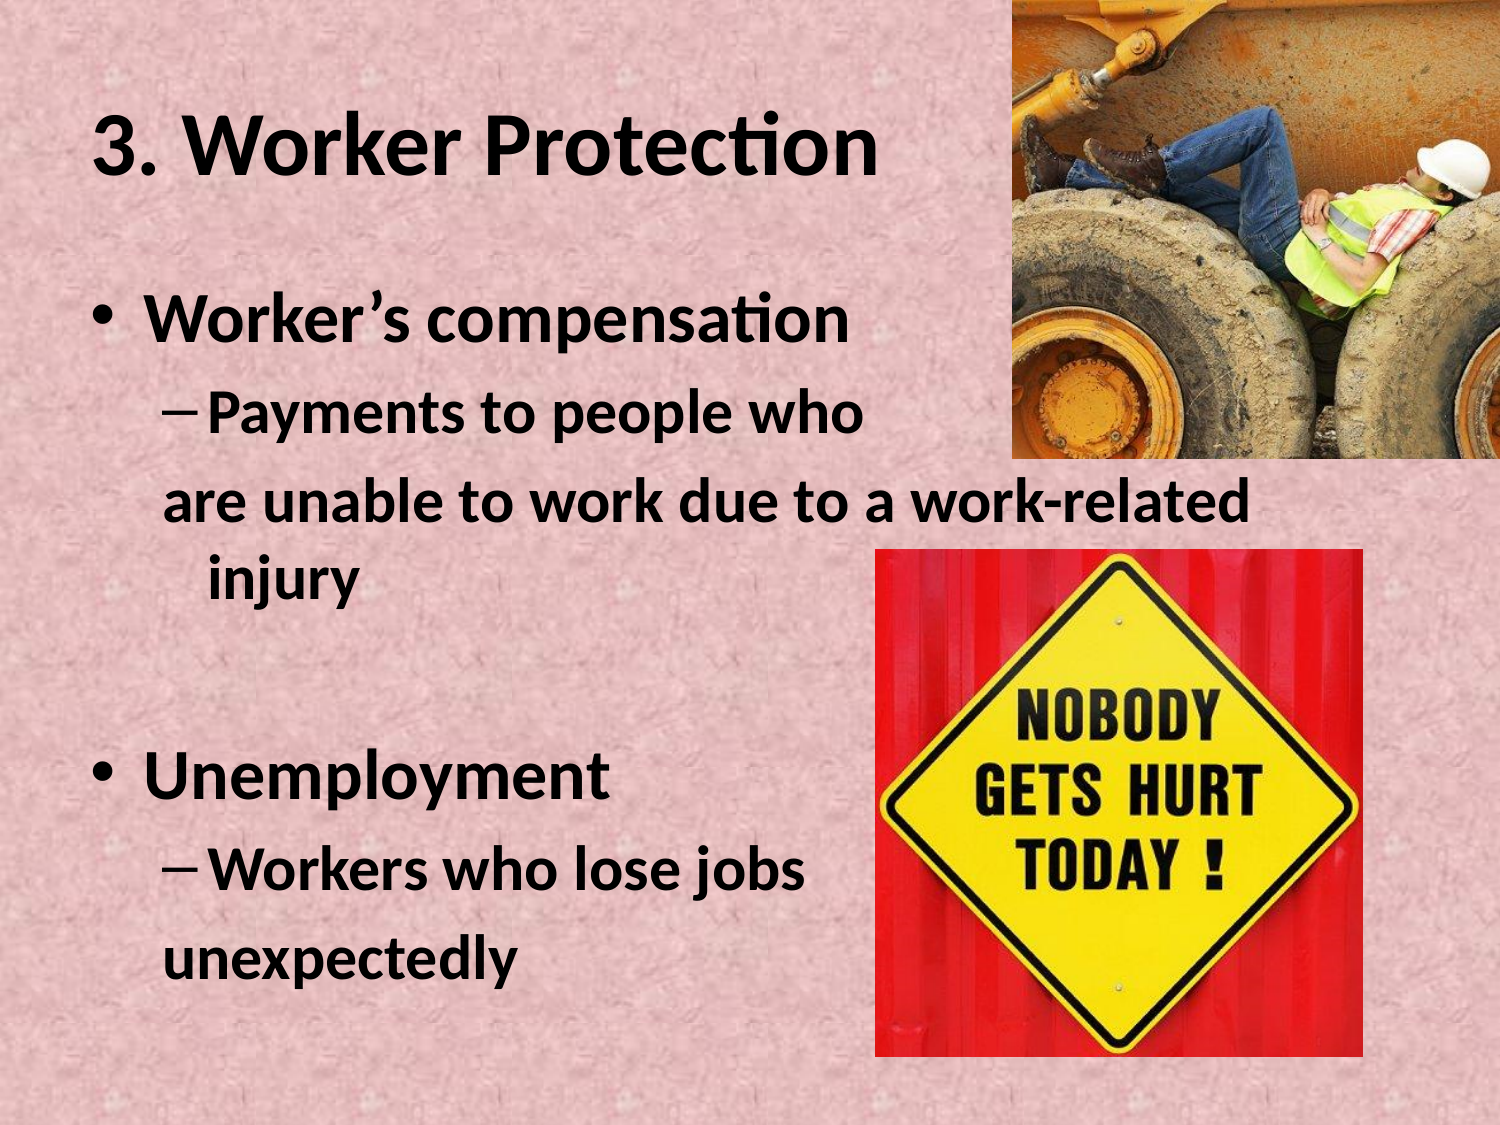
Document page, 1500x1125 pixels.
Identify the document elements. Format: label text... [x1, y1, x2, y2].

list Worker’s compensation Payments to people who are unable to work due to a work-related injury Unemployment Workers who lose jobs unexpectedly [75, 262, 1425, 1005]
title 3. Worker Protection [75, 45, 1006, 233]
picture [0, 0, 1500, 1125]
